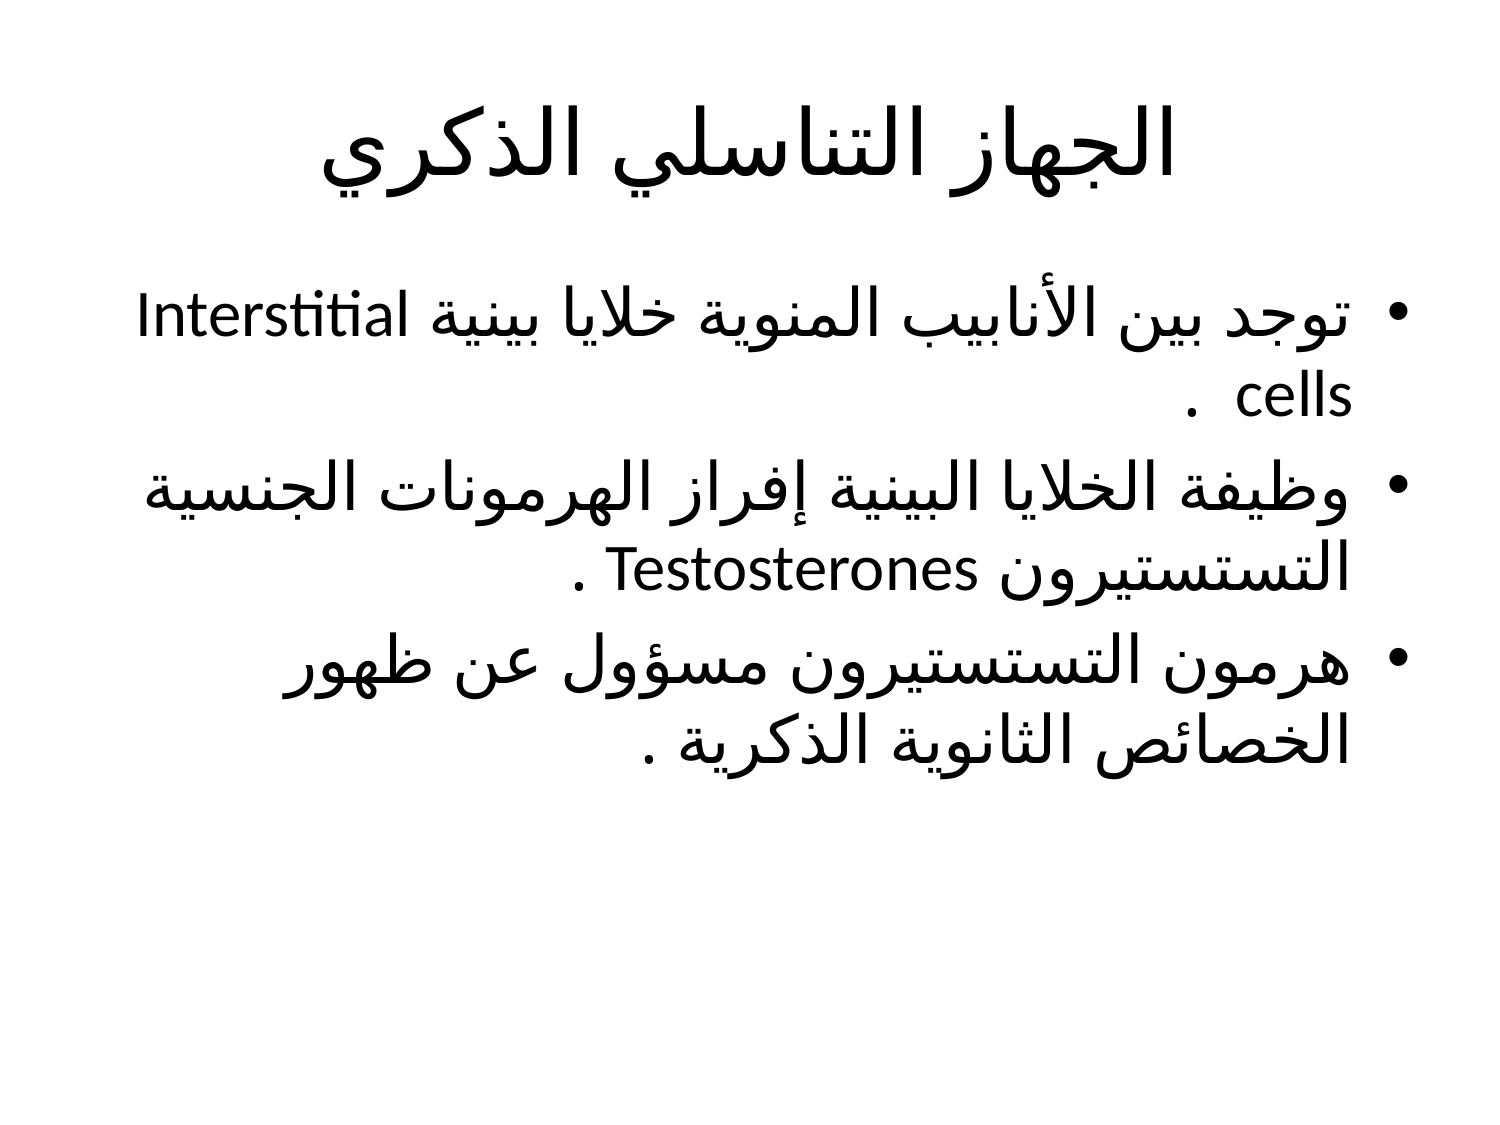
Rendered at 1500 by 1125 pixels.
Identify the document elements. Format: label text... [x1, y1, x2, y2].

title الجهاز التناسلي الذكري [75, 45, 1425, 233]
list توجد بين الأنابيب المنوية خلايا بينية Interstitial cells . وظيفة الخلايا البينية إفراز الهرمونات الجنسية التستستيرون Testosterones . هرمون التستستيرون مسؤول عن ظهور الخصائص الثانوية الذكرية . [75, 262, 1425, 1005]
